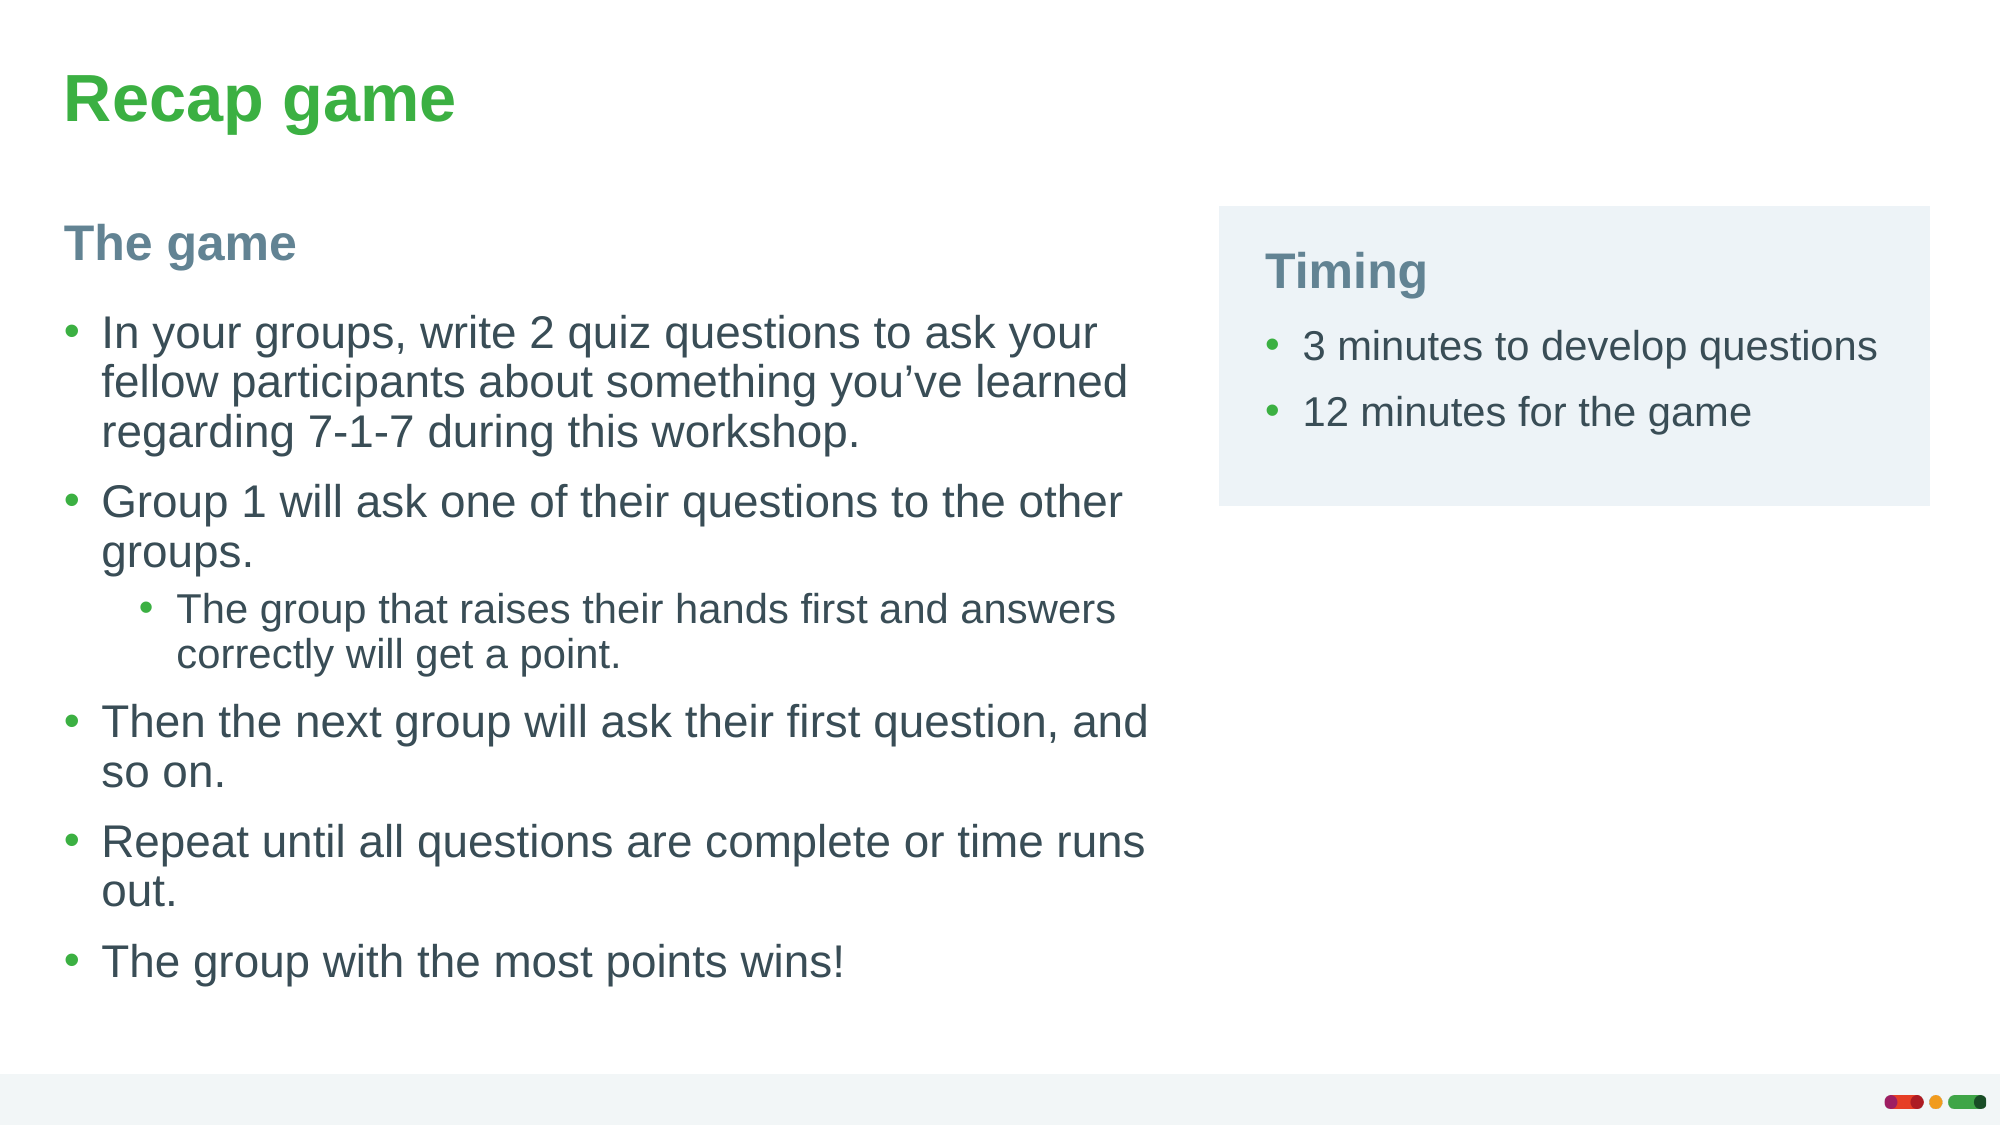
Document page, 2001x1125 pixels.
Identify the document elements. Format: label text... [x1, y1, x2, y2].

list Timing [1250, 172, 1943, 308]
list 3 minutes to develop questions 12 minutes for the game [1250, 317, 1897, 539]
title Recap game [49, 47, 1774, 212]
text_box [1217, 212, 1932, 509]
list In your groups, write 2 quiz questions to ask your fellow participants about something you’ve learned regarding 7-1-7 during this workshop. Group 1 will ask one of their questions to the other groups. The group that raises their hands first and answers correctly will get a point. Then the next group will ask their first question, and so on. Repeat until all questions are complete or time runs out. The group with the most points wins! [49, 301, 1208, 1033]
list The game [49, 143, 1046, 280]
